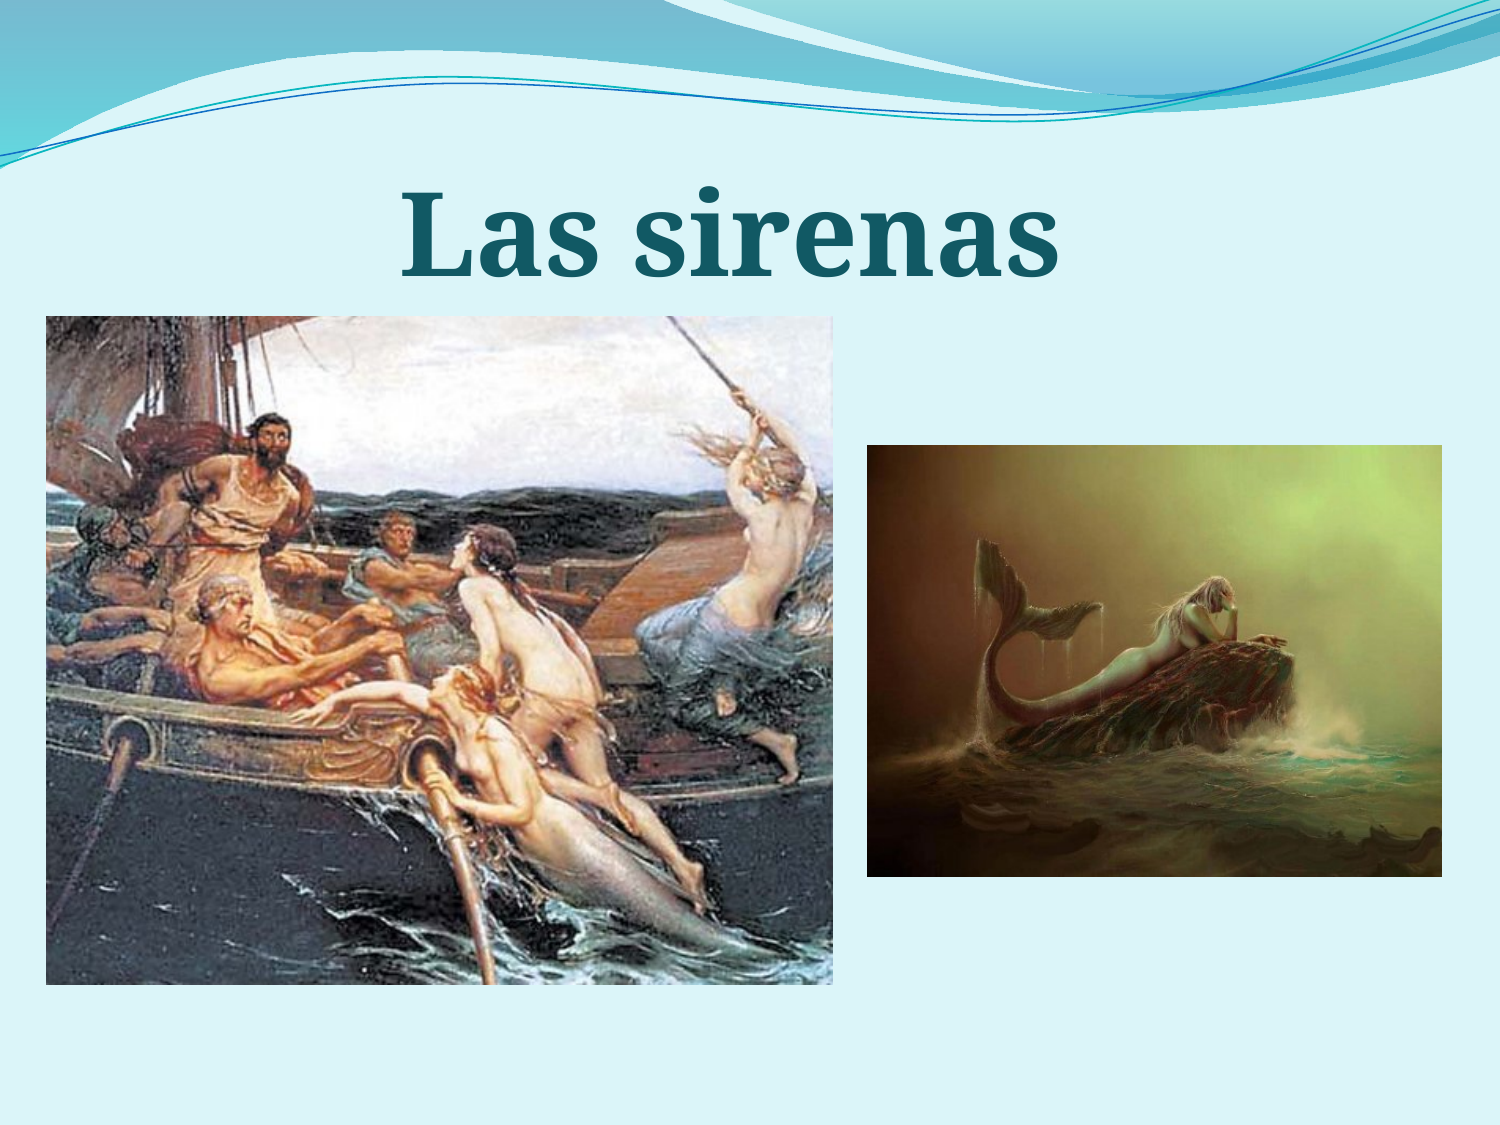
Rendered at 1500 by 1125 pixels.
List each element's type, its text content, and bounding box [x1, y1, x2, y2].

picture [46, 316, 833, 985]
title Las sirenas [93, 164, 1369, 300]
picture [866, 445, 1442, 877]
